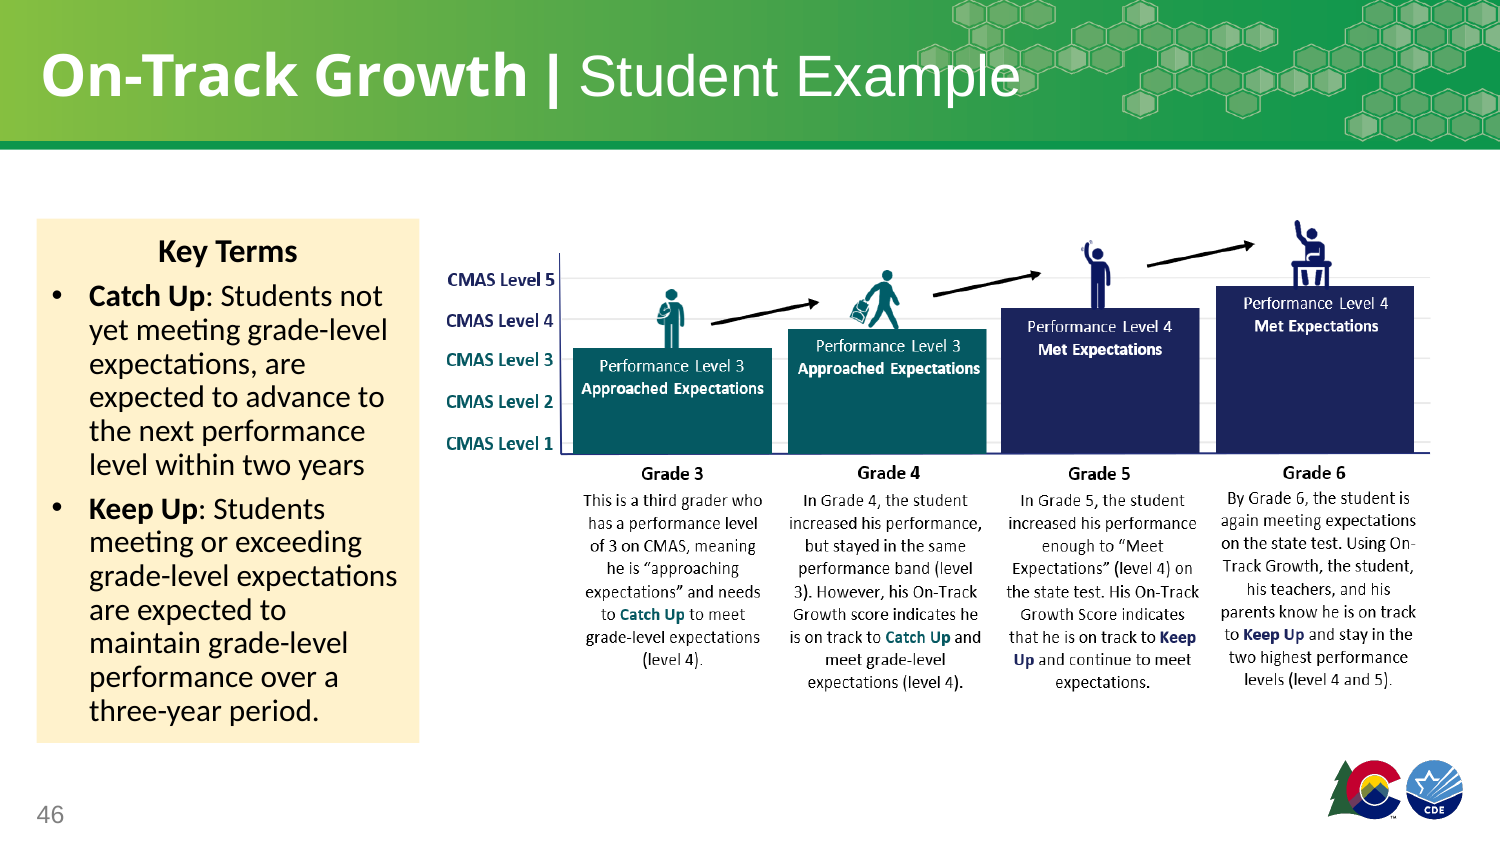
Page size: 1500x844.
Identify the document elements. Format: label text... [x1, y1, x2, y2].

title On-Track Growth | Student Example [40, 31, 1038, 125]
picture [1327, 759, 1463, 820]
slide_number 46 [36, 790, 375, 836]
text_box Key Terms Catch Up: Students not yet meeting grade-level expectations, are expected to advance to the next performance level within two years Keep Up: Students meeting or exceeding grade-level expectations are expected to maintain grade-level performance over a three-year period. [36, 218, 420, 743]
picture [0, 0, 1500, 150]
picture [439, 218, 1453, 711]
